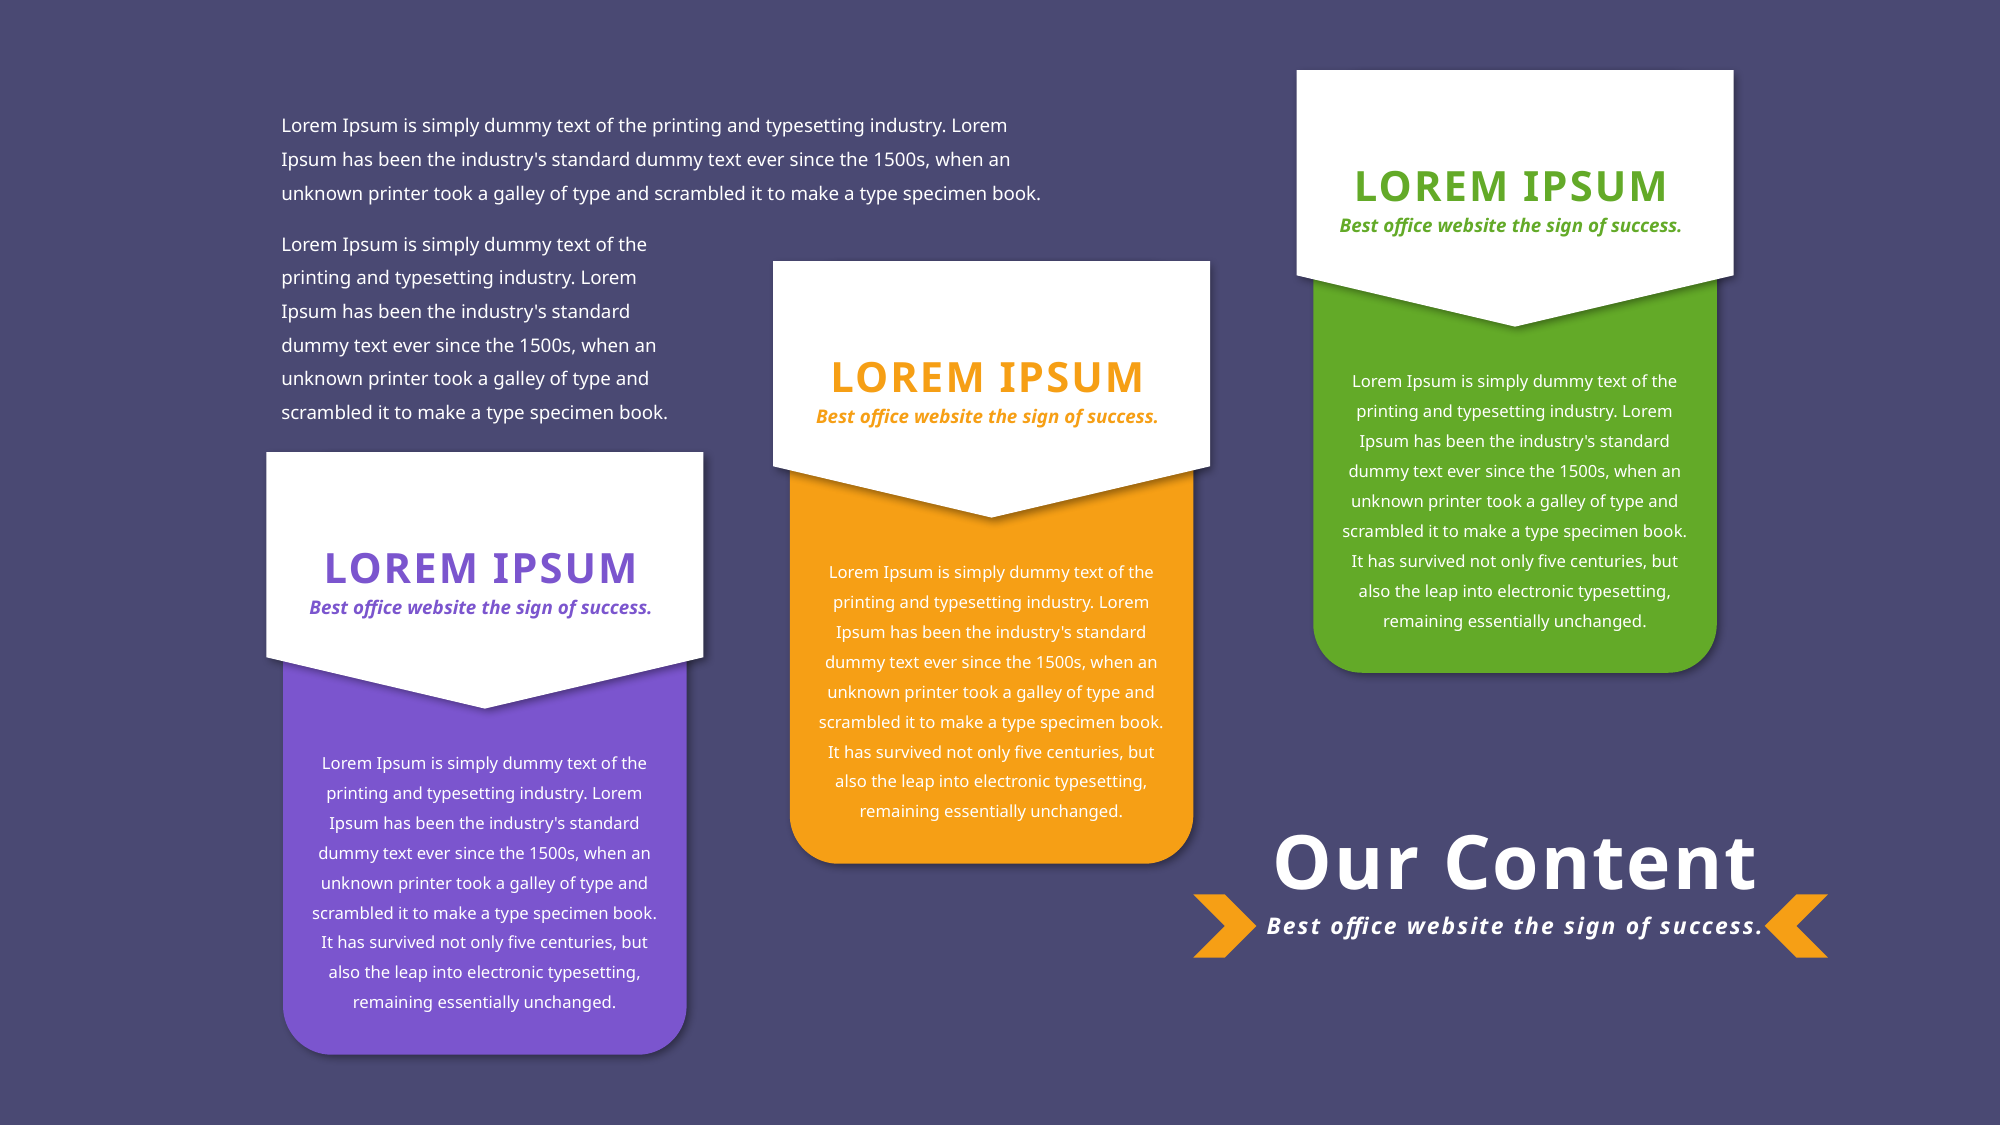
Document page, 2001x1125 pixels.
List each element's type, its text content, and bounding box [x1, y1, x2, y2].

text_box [773, 261, 1211, 864]
text_box [1190, 948, 1236, 959]
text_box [1159, 806, 1871, 948]
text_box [266, 452, 704, 1055]
text_box [1785, 948, 1831, 959]
text_box Lorem Ipsum is simply dummy text of the printing and typesetting industry. Lorem Ipsum has been the industry's standard dummy text ever since the 1500s, when an unknown printer took a galley of type and scrambled it to make a type specimen book. [266, 95, 1069, 212]
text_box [1296, 70, 1734, 673]
text_box Lorem Ipsum is simply dummy text of the printing and typesetting industry. Lorem Ipsum has been the industry's standard dummy text ever since the 1500s, when an unknown printer took a galley of type and scrambled it to make a type specimen book. [266, 213, 704, 431]
